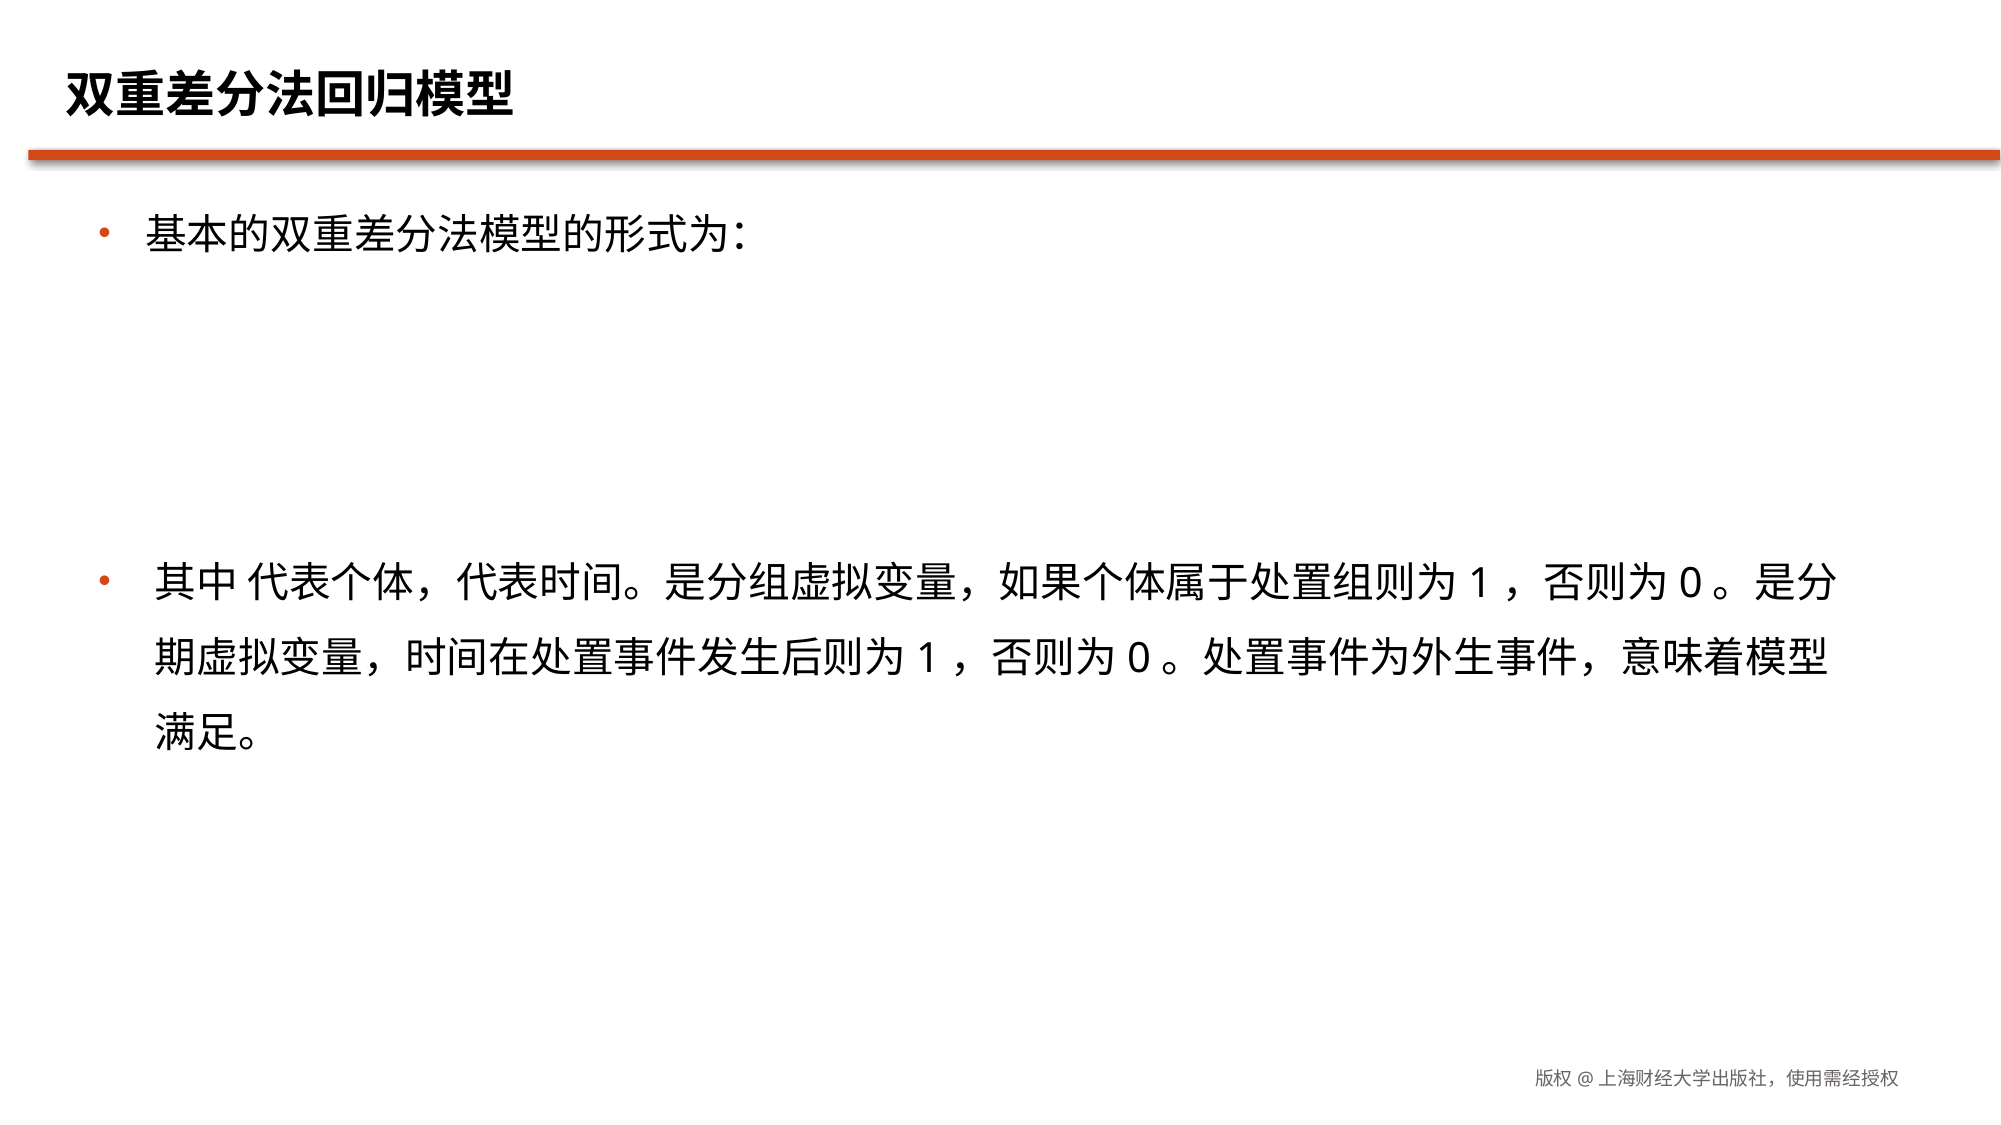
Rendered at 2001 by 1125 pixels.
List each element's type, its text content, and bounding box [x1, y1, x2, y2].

title 双重差分法回归模型 [50, 50, 1825, 138]
footer 版权@上海财经大学出版社，使用需经授权 [1483, 1046, 1950, 1109]
